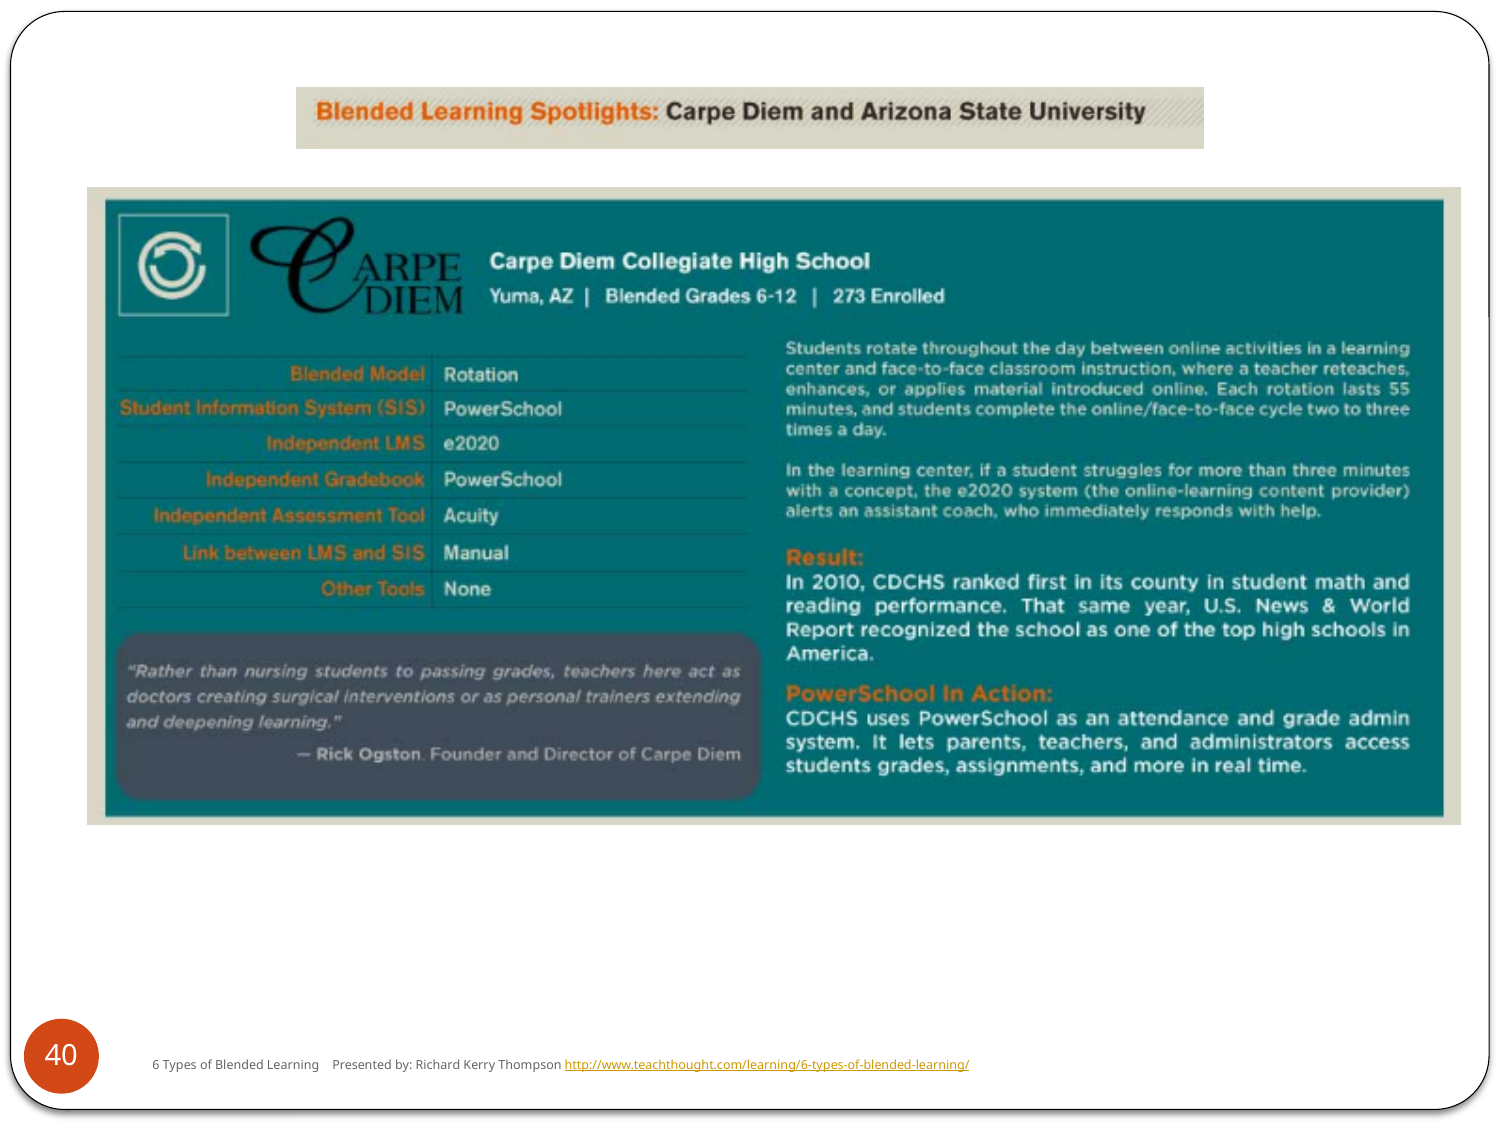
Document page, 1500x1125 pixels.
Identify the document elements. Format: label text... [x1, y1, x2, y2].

picture [295, 87, 1205, 149]
picture [87, 187, 1461, 826]
footer 6 Types of Blended Learning Presented by: Richard Kerry Thompson http://www.teachthought.com/learning/6-types-of-blended-learning/ [137, 1042, 988, 1103]
slide_number 40 [23, 1018, 99, 1094]
